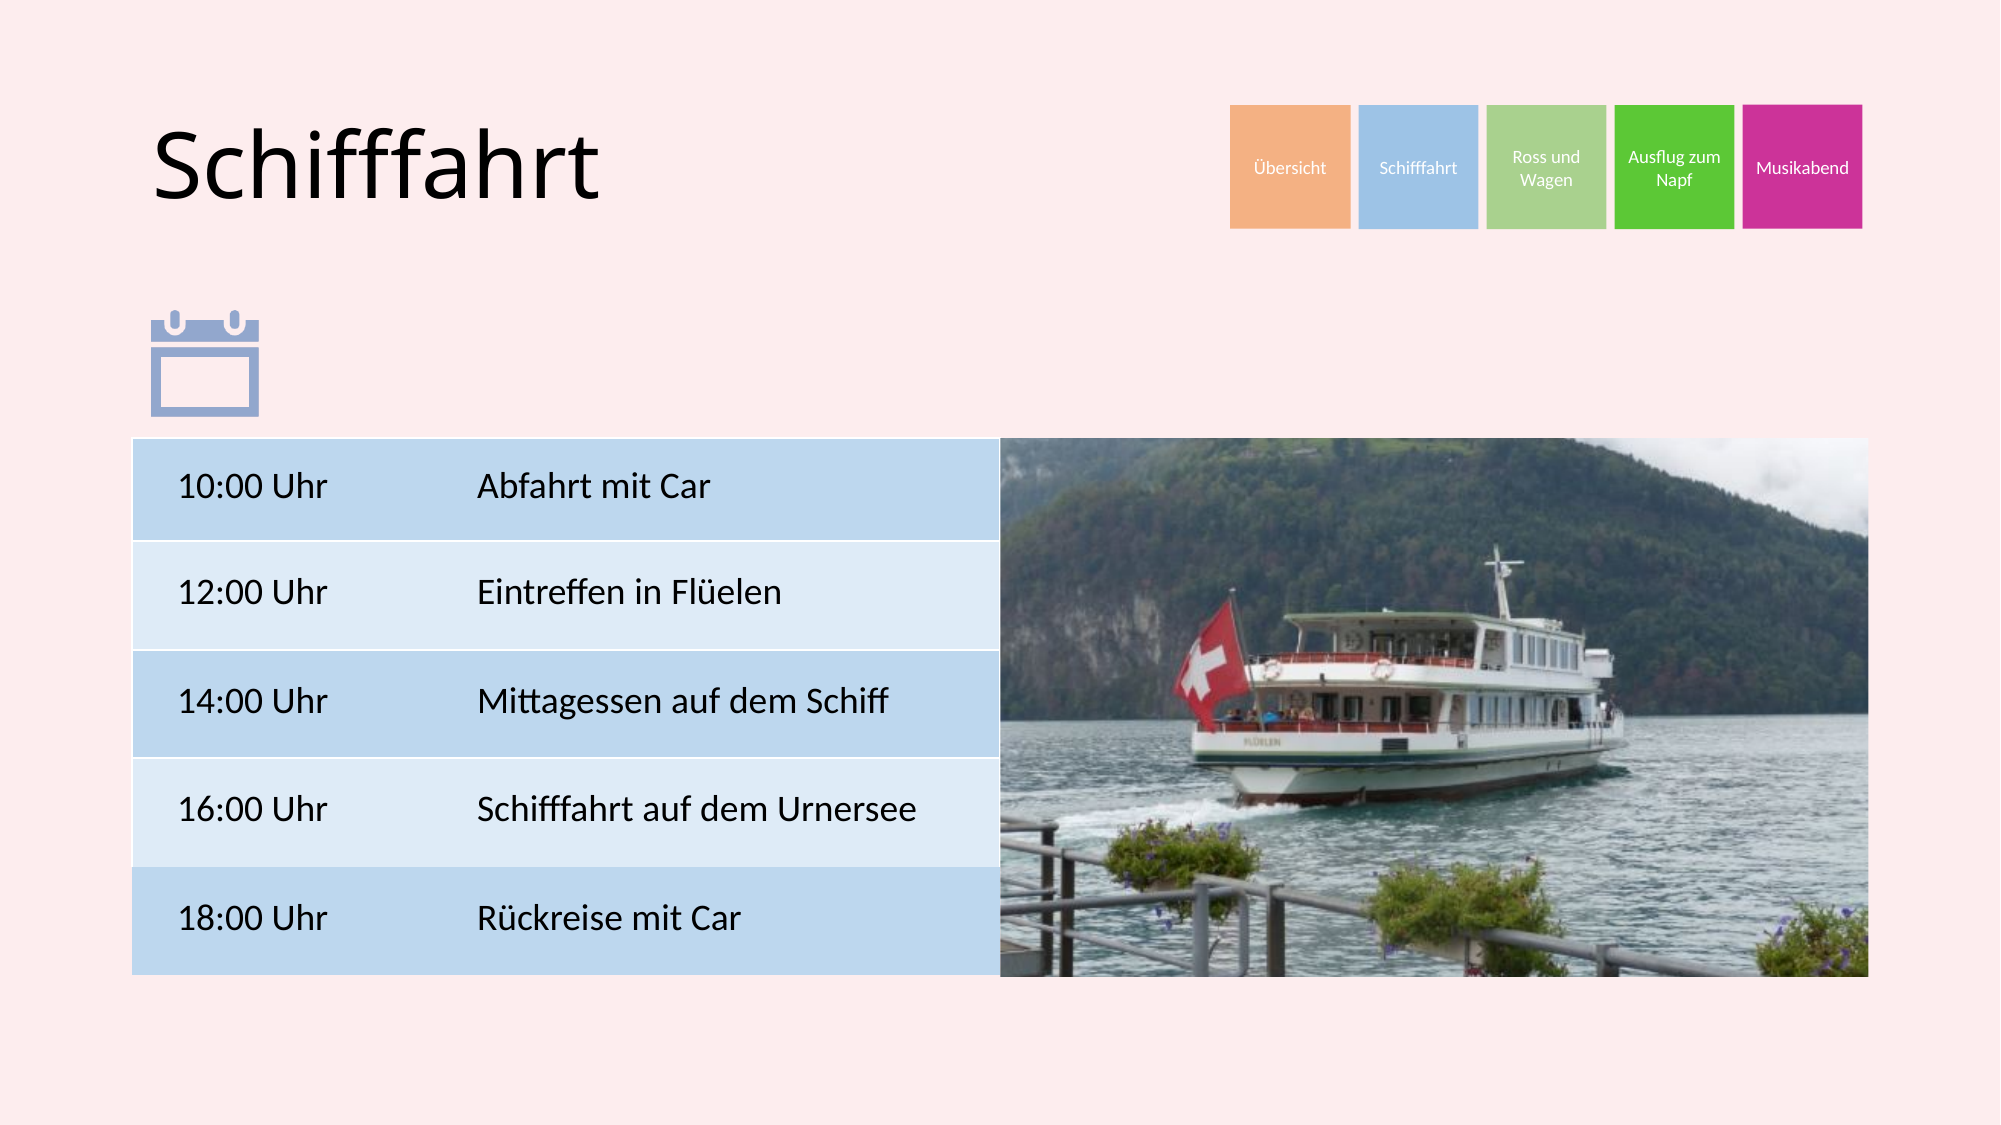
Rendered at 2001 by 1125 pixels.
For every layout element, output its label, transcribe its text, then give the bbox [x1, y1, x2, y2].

table_header 10:00 Uhr Abfahrt mit Car [133, 439, 999, 540]
table_cell 12:00 Uhr Eintreffen in Flüelen [133, 542, 999, 649]
title Schifffahrt [137, 59, 1196, 278]
table_cell 18:00 Uhr Rückreise mit Car [132, 867, 1000, 975]
table_cell 16:00 Uhr Schifffahrt auf dem Urnersee [133, 759, 999, 867]
table_cell 14:00 Uhr Mittagessen auf dem Schiff [133, 651, 999, 757]
picture [1000, 437, 1869, 977]
